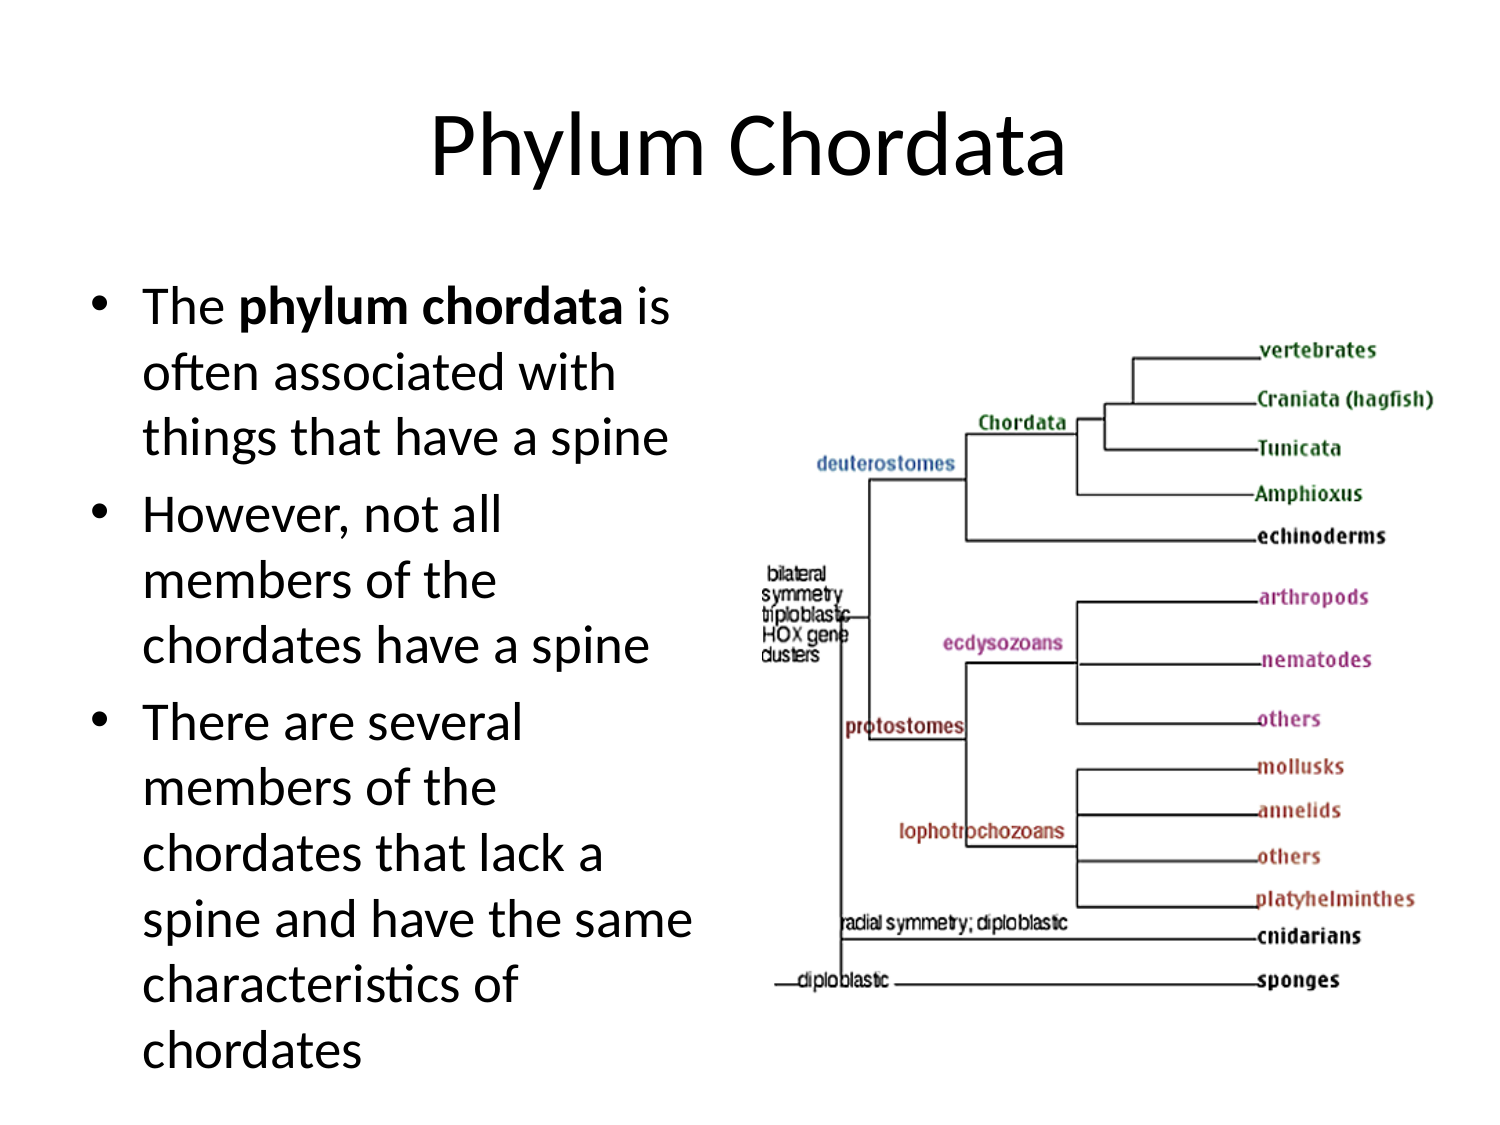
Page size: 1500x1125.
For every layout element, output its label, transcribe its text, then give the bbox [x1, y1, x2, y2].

picture [762, 337, 1436, 996]
title Phylum Chordata [75, 45, 1425, 233]
list The phylum chordata is often associated with things that have a spine However, not all members of the chordates have a spine There are several members of the chordates that lack a spine and have the same characteristics of chordates [75, 262, 738, 1088]
